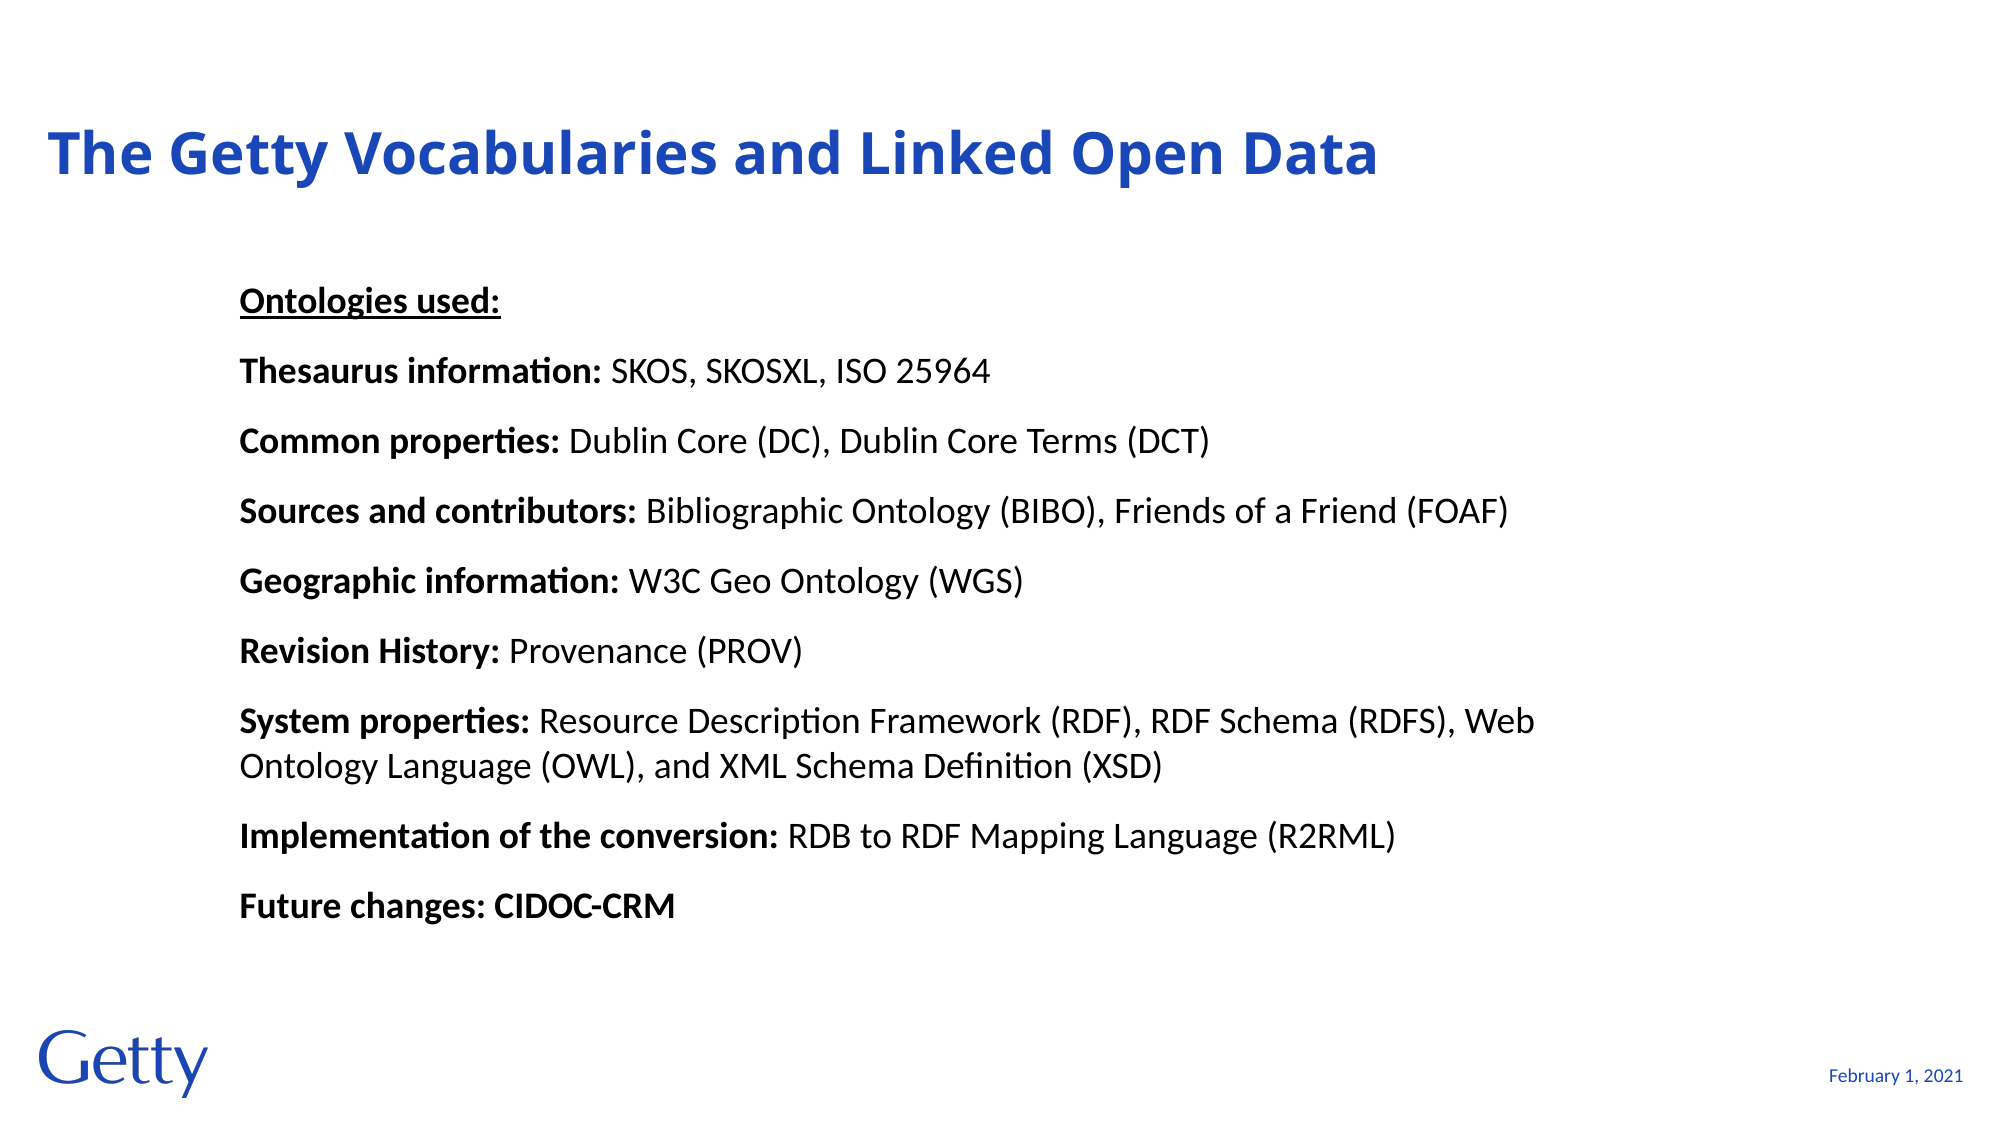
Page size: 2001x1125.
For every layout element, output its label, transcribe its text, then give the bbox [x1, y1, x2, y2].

text_box February 1, 2021 [1483, 1045, 1984, 1105]
text_box Ontologies used: Thesaurus information: SKOS, SKOSXL, ISO 25964 Common properties: Dublin Core (DC), Dublin Core Terms (DCT) Sources and contributors: Bibliographic Ontology (BIBO), Friends of a Friend (FOAF) Geographic information: W3C Geo Ontology (WGS) Revision History: Provenance (PROV) System properties: Resource Description Framework (RDF), RDF Schema (RDFS), Web Ontology Language (OWL), and XML Schema Definition (XSD) Implementation of the conversion: RDB to RDF Mapping Language (R2RML) Future changes: CIDOC-CRM [224, 268, 1562, 974]
text_box The Getty Vocabularies and Linked Open Data [0, 104, 1714, 230]
picture [39, 1030, 208, 1098]
